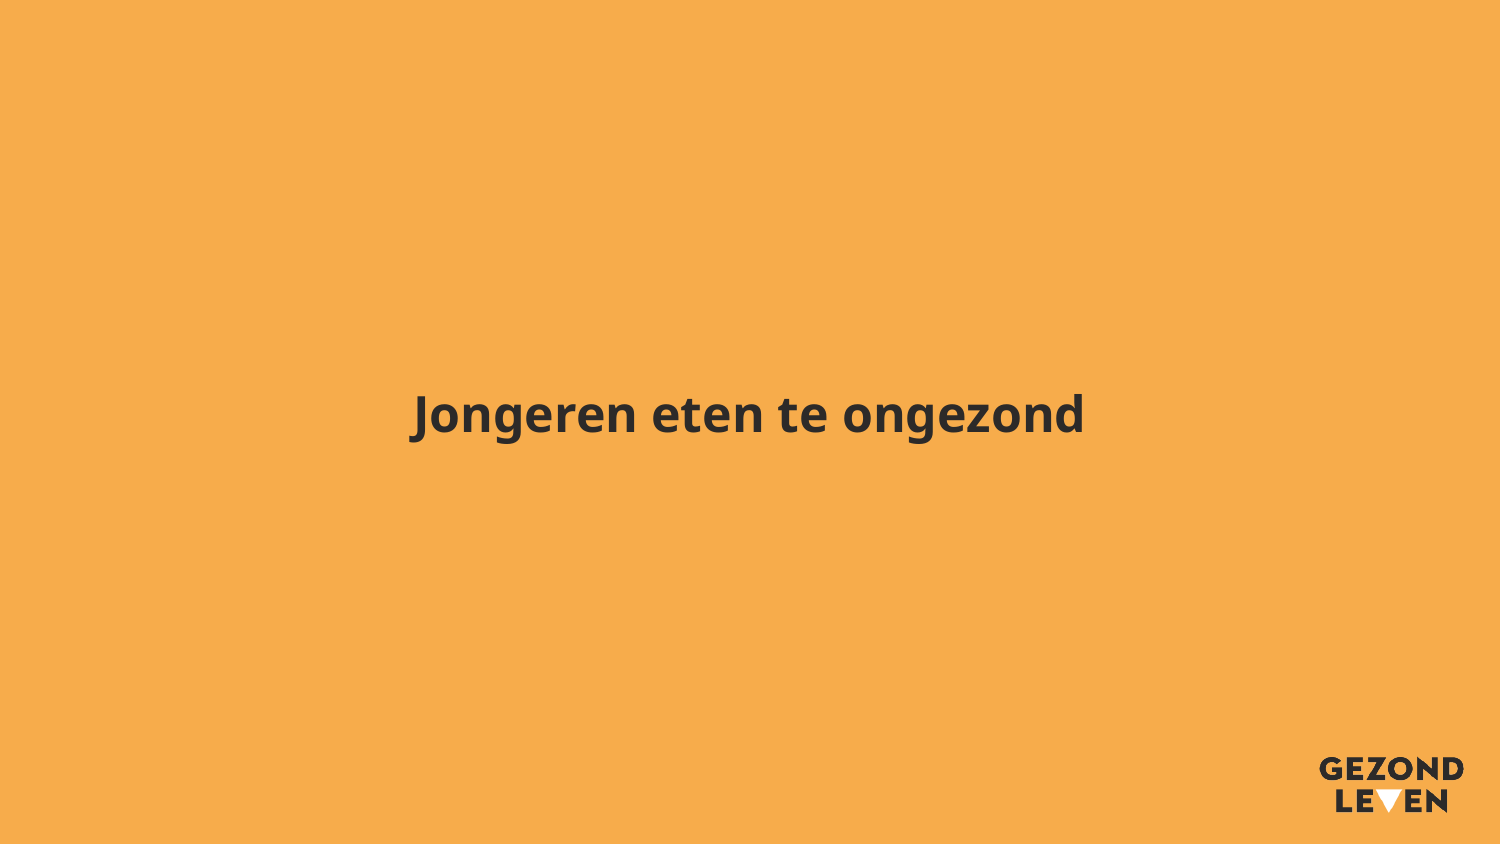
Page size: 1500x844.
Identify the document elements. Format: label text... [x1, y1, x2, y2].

picture [1319, 756, 1464, 813]
title Jongeren eten te ongezond [129, 382, 1371, 442]
